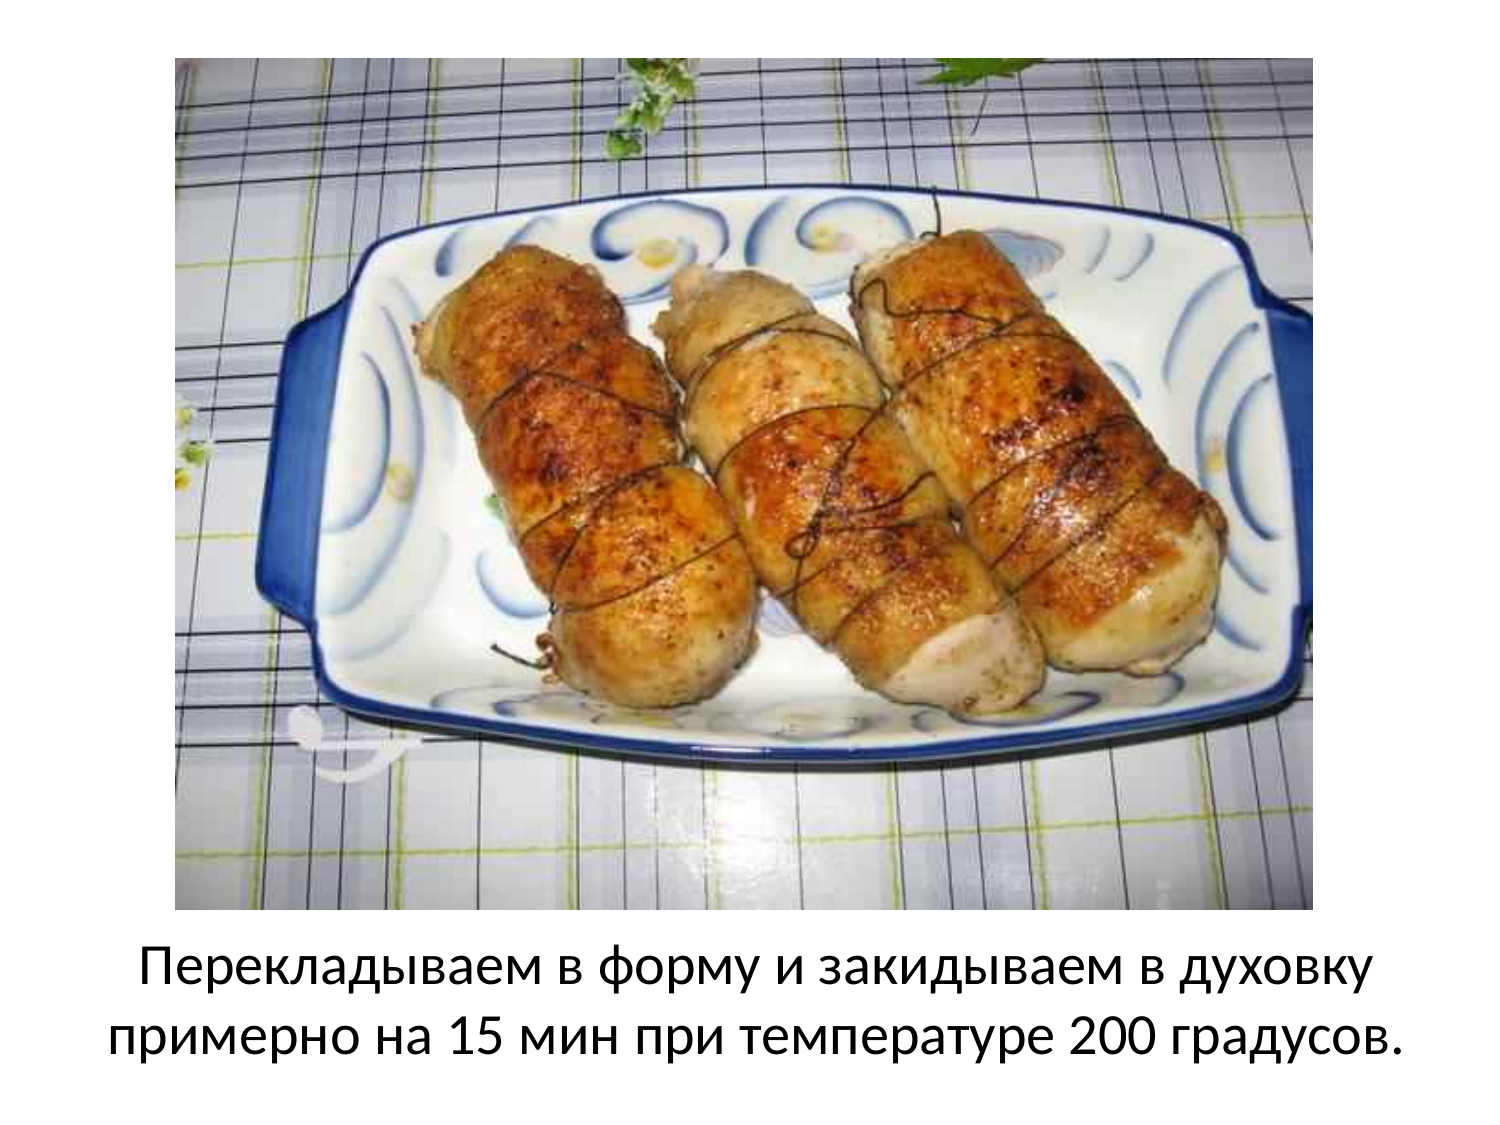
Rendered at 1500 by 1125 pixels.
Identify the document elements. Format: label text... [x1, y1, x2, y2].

picture [175, 58, 1313, 910]
title Перекладываем в форму и закидываем в духовку примерно на 15 мин при температуре 200 градусов. [81, 902, 1433, 1091]
